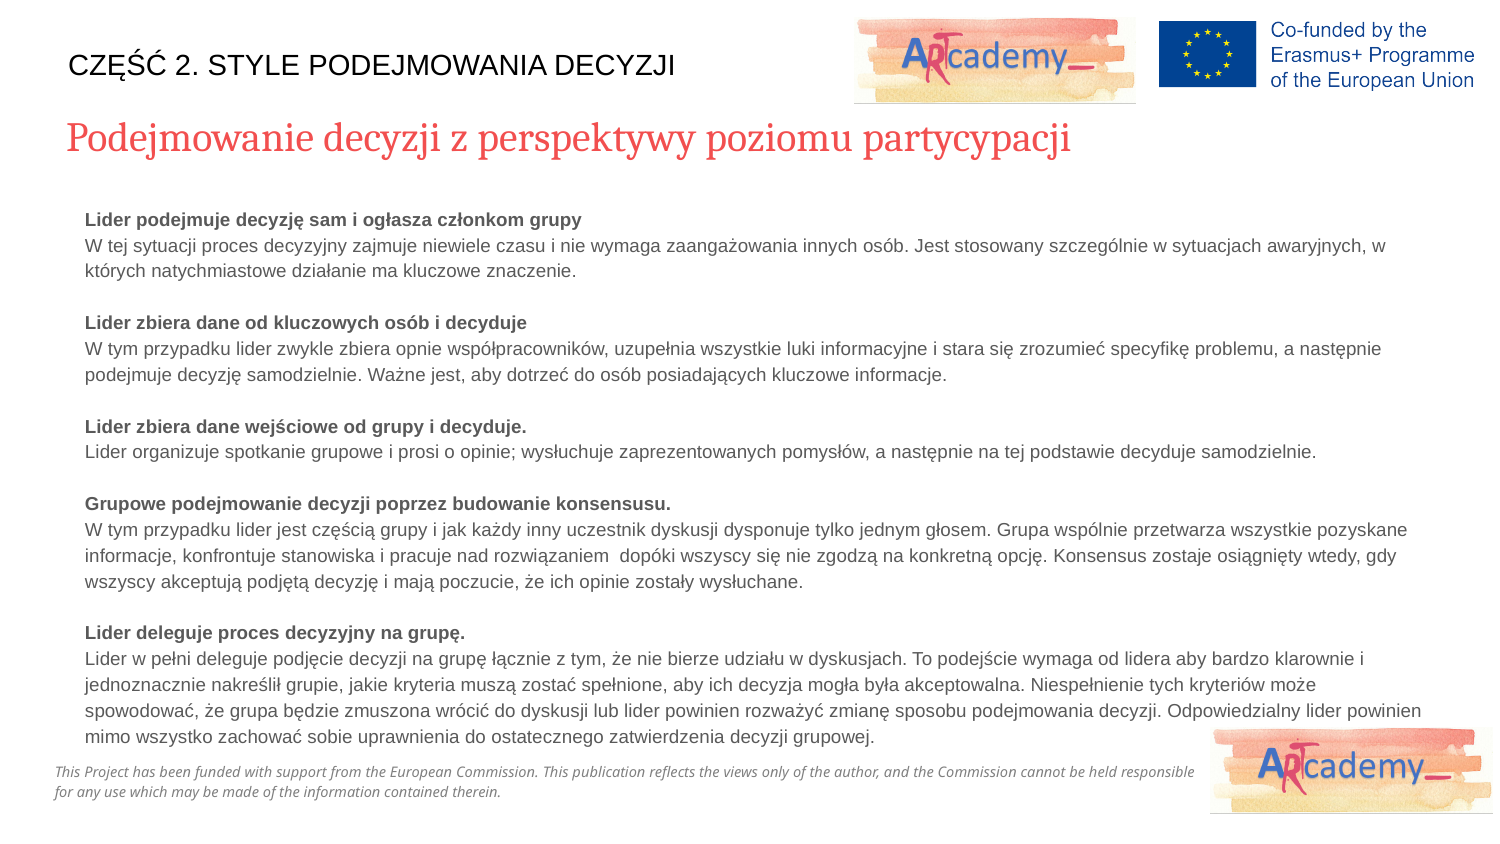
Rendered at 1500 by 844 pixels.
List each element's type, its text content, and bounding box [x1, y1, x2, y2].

title Podejmowanie decyzji z perspektywy poziomu partycypacji [51, 94, 1449, 189]
list Lider podejmuje decyzję sam i ogłasza członkom grupy W tej sytuacji proces decyzyjny zajmuje niewiele czasu i nie wymaga zaangażowania innych osób. Jest stosowany szczególnie w sytuacjach awaryjnych, w których natychmiastowe działanie ma kluczowe znaczenie. Lider zbiera dane od kluczowych osób i decyduje W tym przypadku lider zwykle zbiera opnie współpracowników, uzupełnia wszystkie luki informacyjne i stara się zrozumieć specyfikę problemu, a następnie podejmuje decyzję samodzielnie. Ważne jest, aby dotrzeć do osób posiadających kluczowe informacje. Lider zbiera dane wejściowe od grupy i decyduje. Lider organizuje spotkanie grupowe i prosi o opinie; wysłuchuje zaprezentowanych pomysłów, a następnie na tej podstawie decyduje samodzielnie. Grupowe podejmowanie decyzji poprzez budowanie konsensusu. W tym przypadku lider jest częścią grupy i jak każdy inny uczestnik dyskusji dysponuje tylko jednym głosem. Grupa wspólnie przetwarza wszystkie pozyskane informacje, konfrontuje stanowiska i pracuje nad rozwiązaniem dopóki wszyscy się nie zgodzą na konkretną opcję. Konsensus zostaje osiągnięty wtedy, gdy wszyscy akceptują podjętą decyzję i mają poczucie, że ich opinie zostały wysłuchane. Lider deleguje proces decyzyjny na grupę. Lider w pełni deleguje podjęcie decyzji na grupę łącznie z tym, że nie bierze udziału w dyskusjach. To podejście wymaga od lidera aby bardzo klarownie i jednoznacznie nakreślił grupie, jakie kryteria muszą zostać spełnione, aby ich decyzja mogła była akceptowalna. Niespełnienie tych kryteriów może spowodować, że grupa będzie zmuszona wrócić do dyskusji lub lider powinien rozważyć zmianę sposobu podejmowania decyzji. Odpowiedzialny lider powinien mimo wszystko zachować sobie uprawnienia do ostatecznego zatwierdzenia decyzji grupowej. [51, 189, 1449, 750]
picture [854, 0, 1137, 134]
picture [1158, 21, 1474, 91]
text_box CZĘŚĆ 2. STYLE PODEJMOWANIA DECYZJI [53, 39, 770, 89]
picture [1210, 709, 1493, 844]
text_box This Project has been funded with support from the European Commission. This publication reflects the views only of the author, and the Commission cannot be held responsible for any use which may be made of the information contained therein. [39, 754, 1205, 799]
